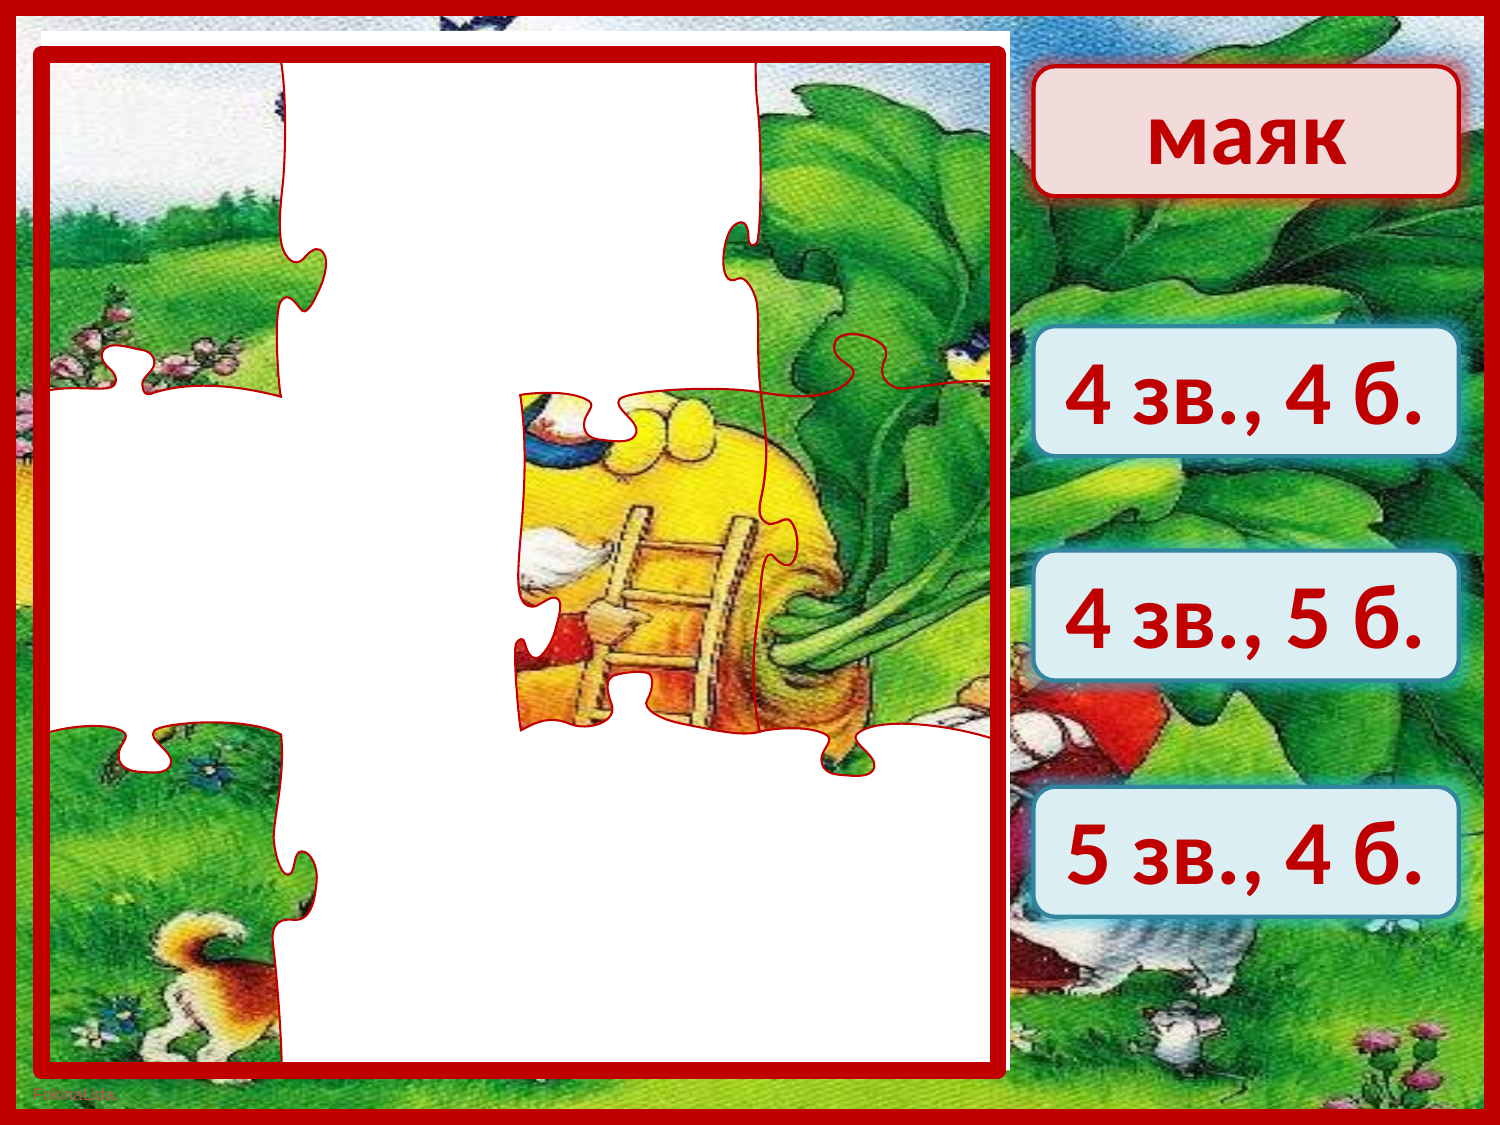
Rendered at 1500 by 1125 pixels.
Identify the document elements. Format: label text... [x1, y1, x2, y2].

text_box [39, 29, 1012, 1072]
text_box 5 зв., 4 б. [1031, 784, 1461, 919]
text_box маяк [1031, 64, 1461, 199]
picture [16, 16, 1484, 1109]
text_box [39, 52, 1000, 1072]
text_box 4 зв., 5 б. [1031, 548, 1461, 683]
text_box 4 зв., 4 б. [1031, 324, 1461, 459]
